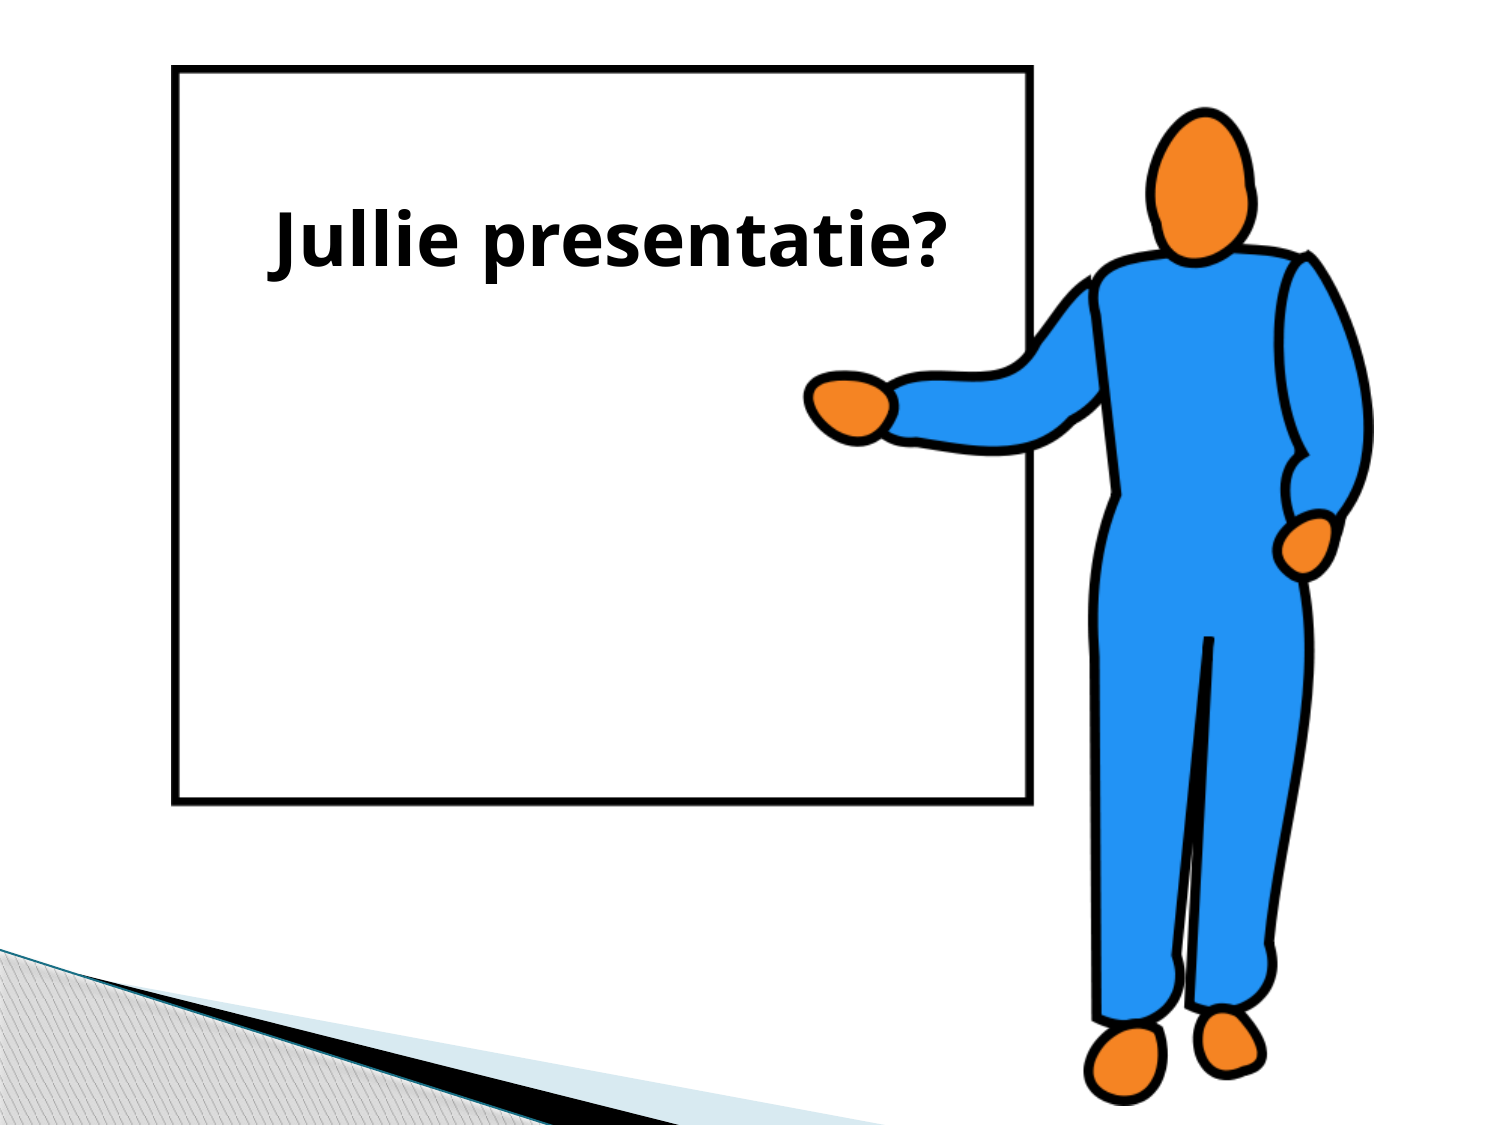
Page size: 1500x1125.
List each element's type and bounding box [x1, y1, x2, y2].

picture [170, 65, 1375, 1107]
